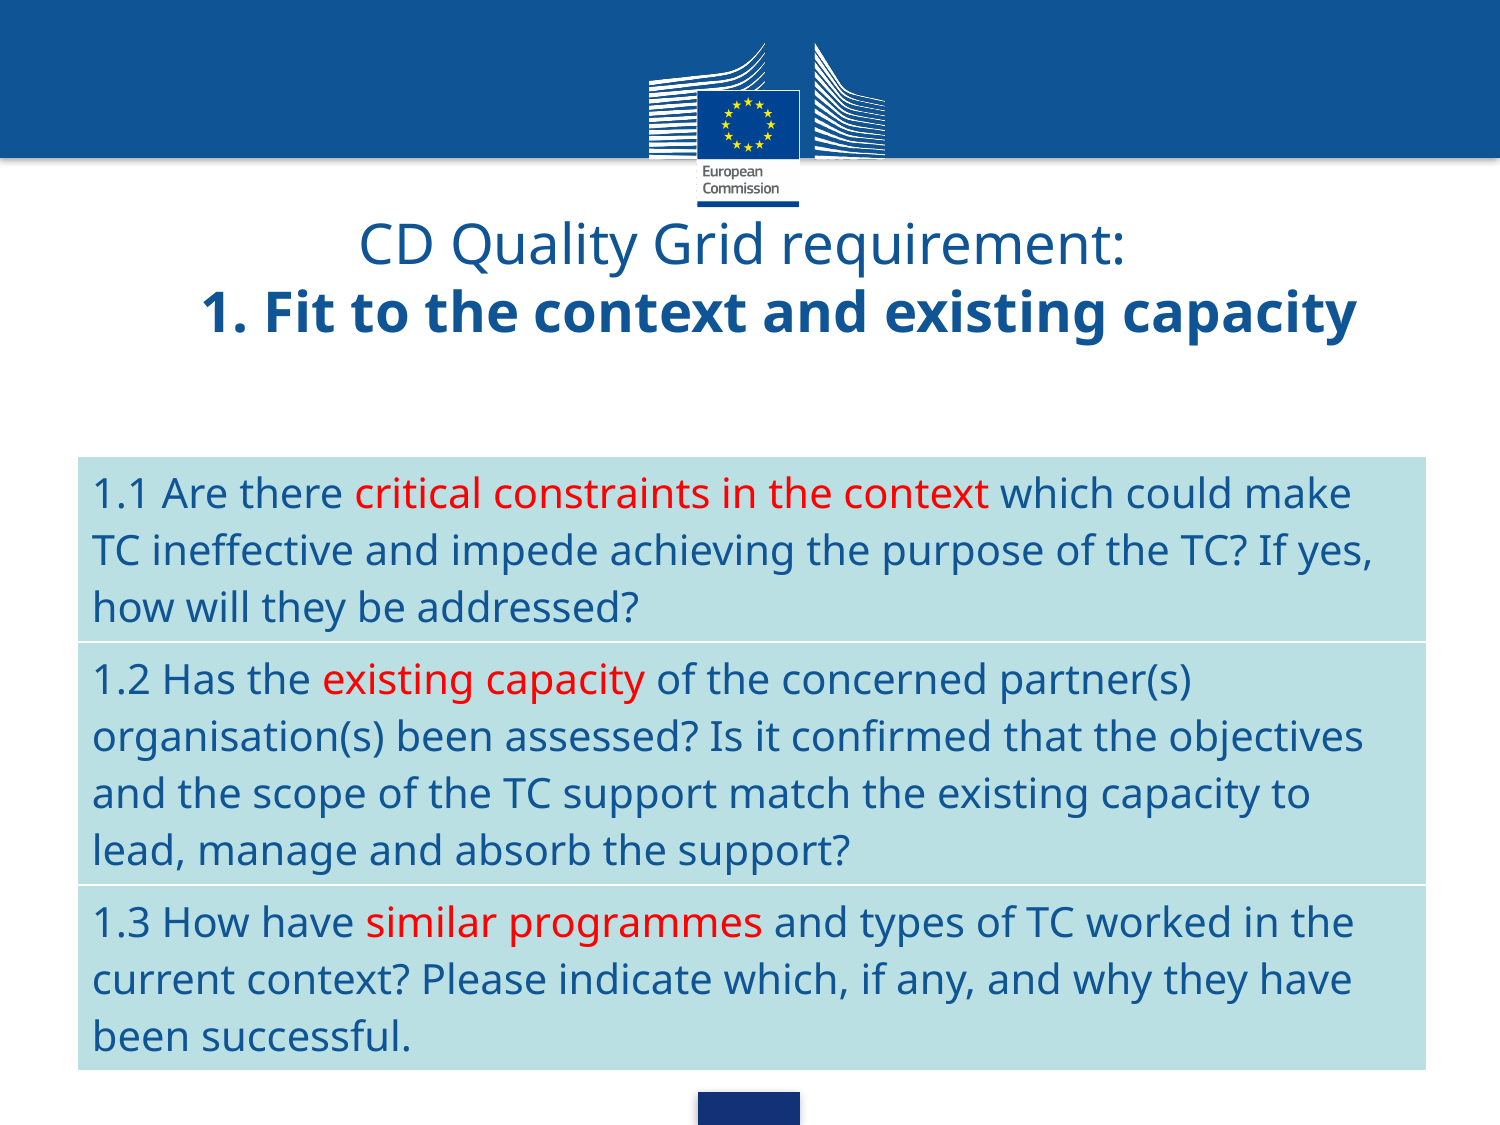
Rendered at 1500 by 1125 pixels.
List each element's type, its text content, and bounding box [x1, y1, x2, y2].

table_cell 1.3 How have similar programmes and types of TC worked in the current context? Please indicate which, if any, and why they have been successful. [78, 886, 1426, 1070]
picture [649, 42, 885, 199]
title CD Quality Grid requirement: 1. Fit to the context and existing capacity [0, 199, 1500, 353]
table_header 1.1 Are there critical constraints in the context which could make TC ineffective and impede achieving the purpose of the TC? If yes, how will they be addressed? [78, 457, 1426, 641]
table_cell 1.2 Has the existing capacity of the concerned partner(s) organisation(s) been assessed? Is it confirmed that the objectives and the scope of the TC support match the existing capacity to lead, manage and absorb the support? [78, 643, 1426, 884]
